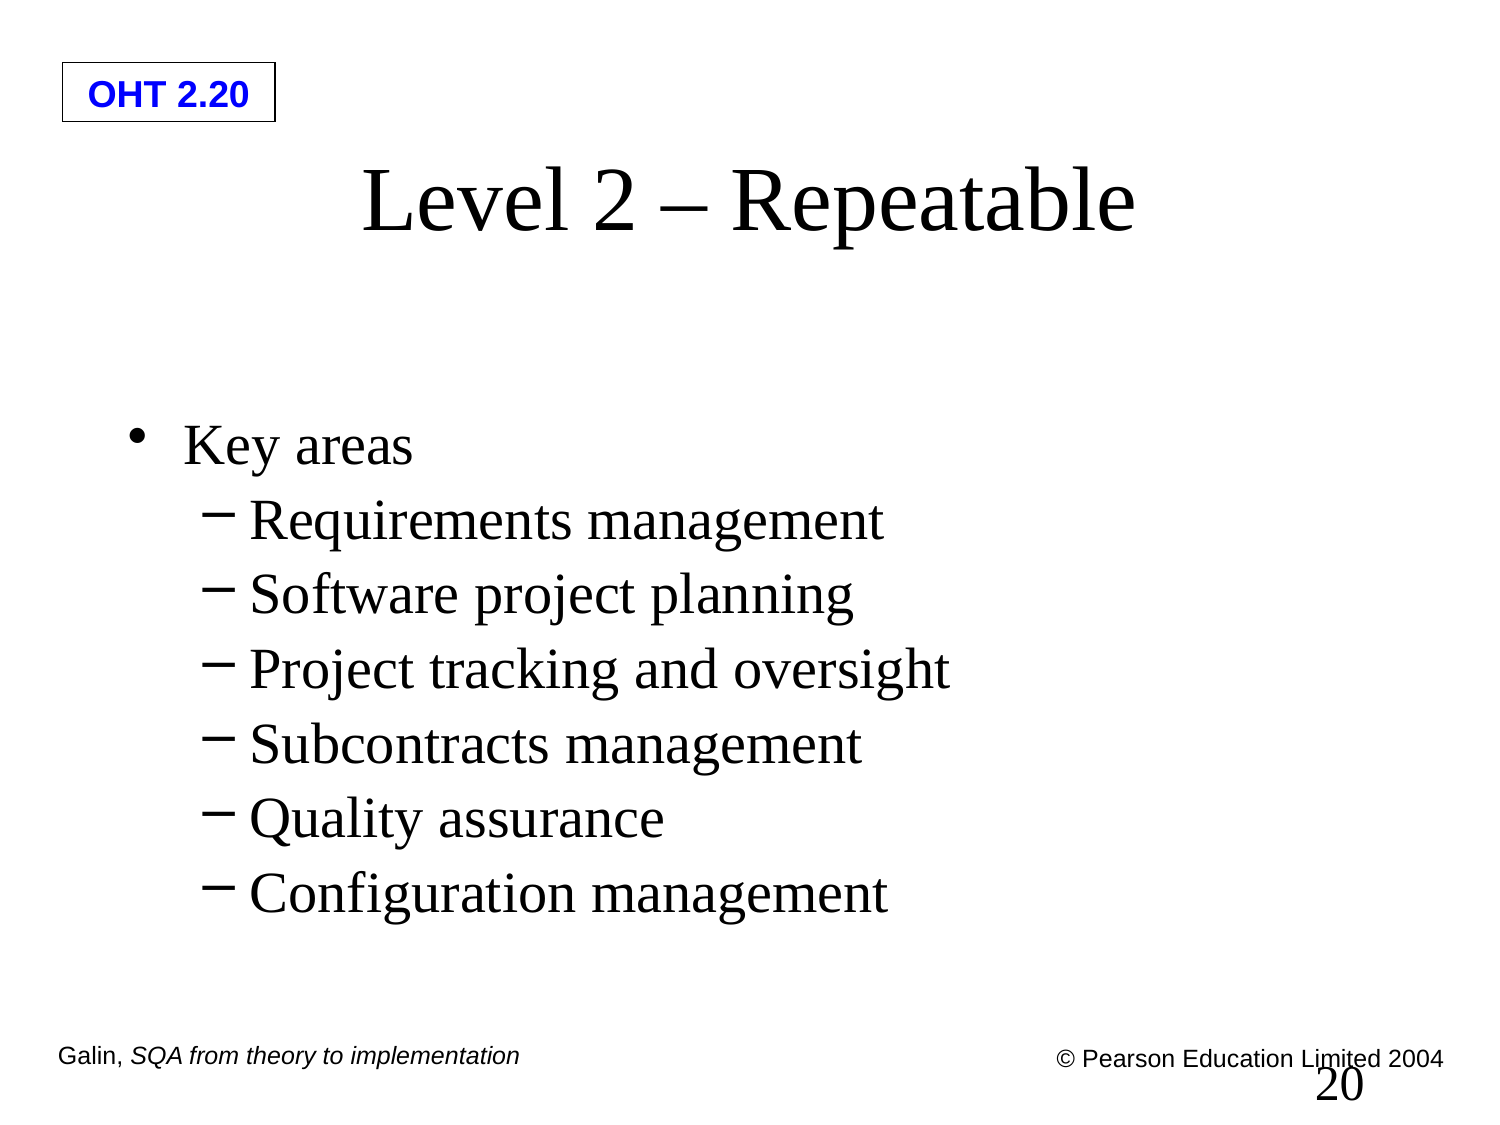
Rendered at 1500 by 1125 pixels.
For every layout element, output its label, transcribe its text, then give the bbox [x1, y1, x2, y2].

slide_number 20 [1299, 1042, 1425, 1103]
title Level 2 – Repeatable [112, 99, 1388, 288]
list Key areas Requirements management Software project planning Project tracking and oversight Subcontracts management Quality assurance Configuration management [112, 324, 1388, 1001]
